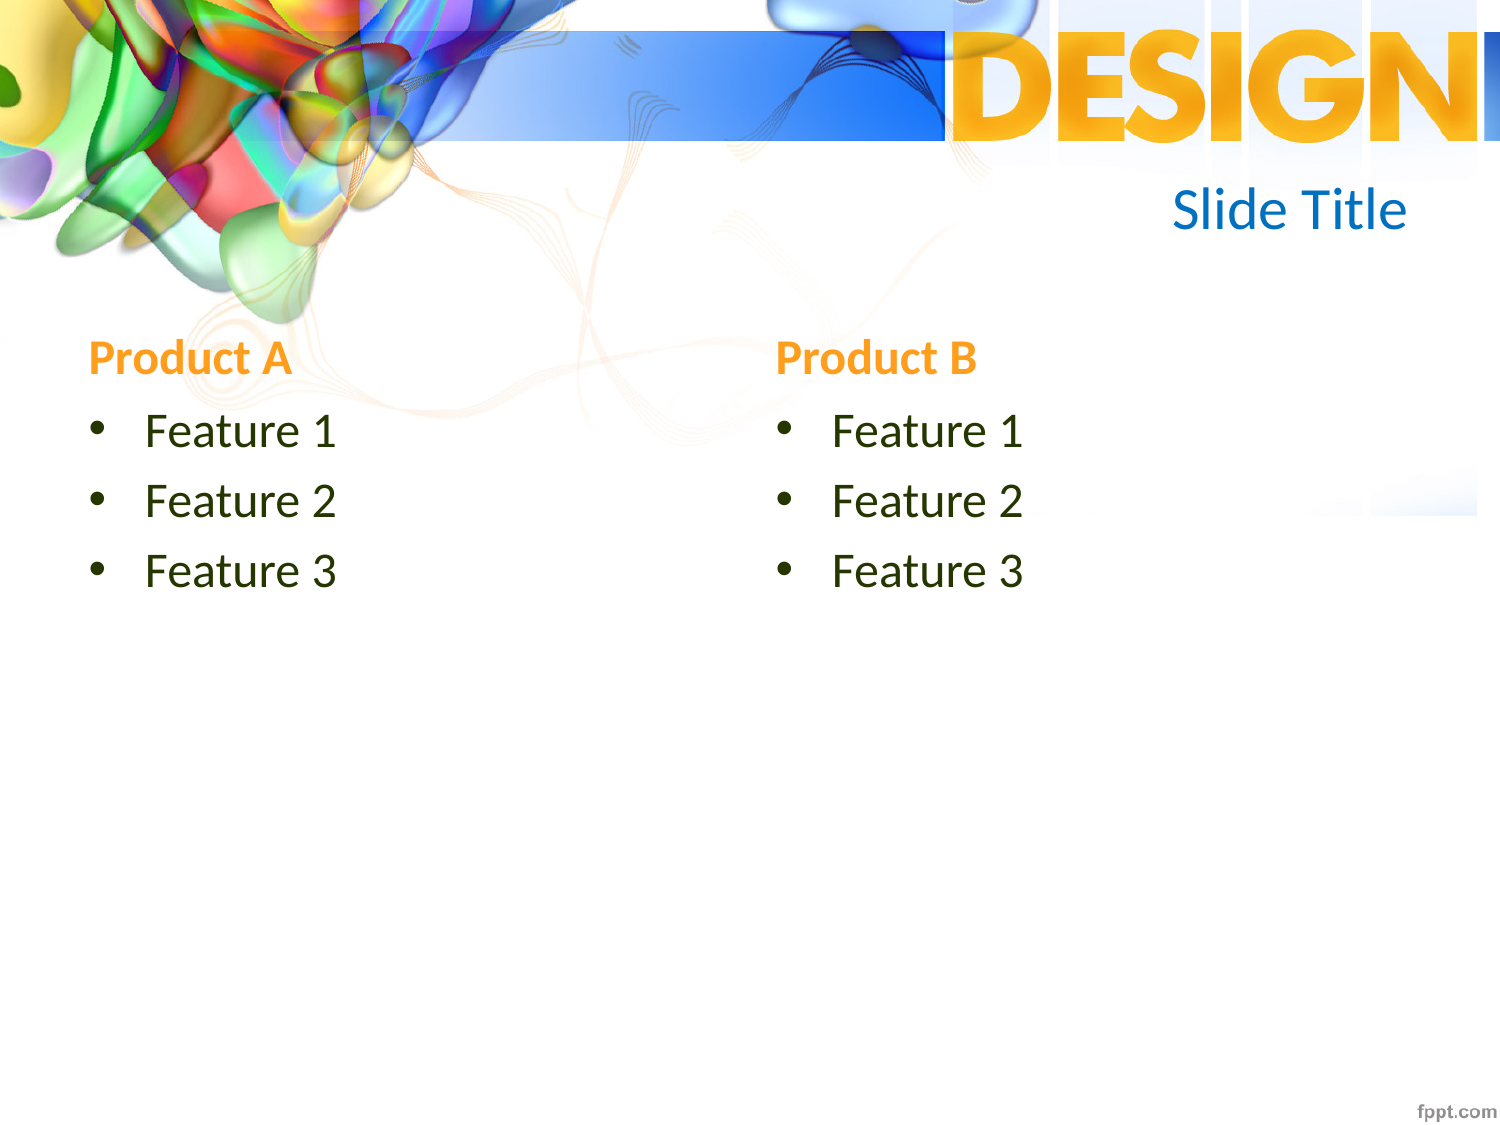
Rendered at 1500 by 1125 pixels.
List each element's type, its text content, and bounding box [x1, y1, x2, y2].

list Feature 1 Feature 2 Feature 3 [760, 390, 1424, 889]
picture [0, 0, 1500, 1125]
list Product B [760, 286, 1424, 390]
list Feature 1 Feature 2 Feature 3 [73, 390, 737, 889]
title Slide Title [73, 161, 1424, 249]
list Product A [73, 286, 737, 390]
